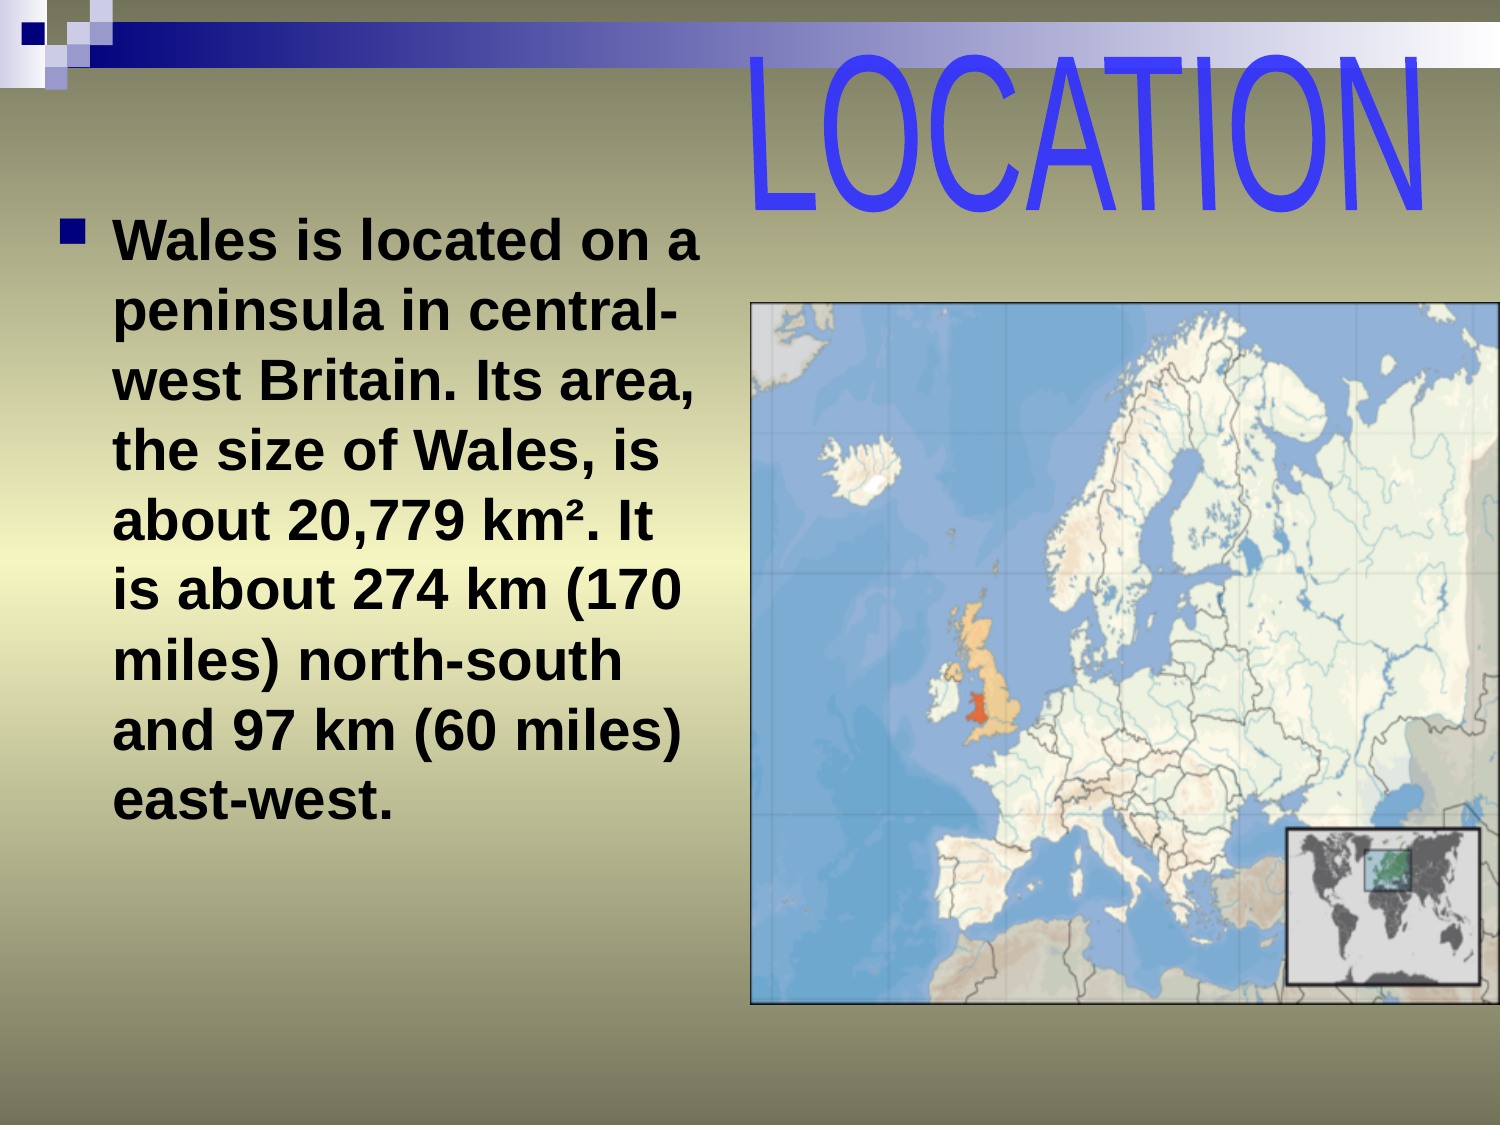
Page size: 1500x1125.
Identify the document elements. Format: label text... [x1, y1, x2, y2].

list Wales is located on a peninsula in central-west Britain. Its area, the size of Wales, is about 20,779 km². It is about 274 km (170 miles) north-south and 97 km (60 miles) east-west. [40, 30, 727, 1095]
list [749, 302, 1500, 1005]
